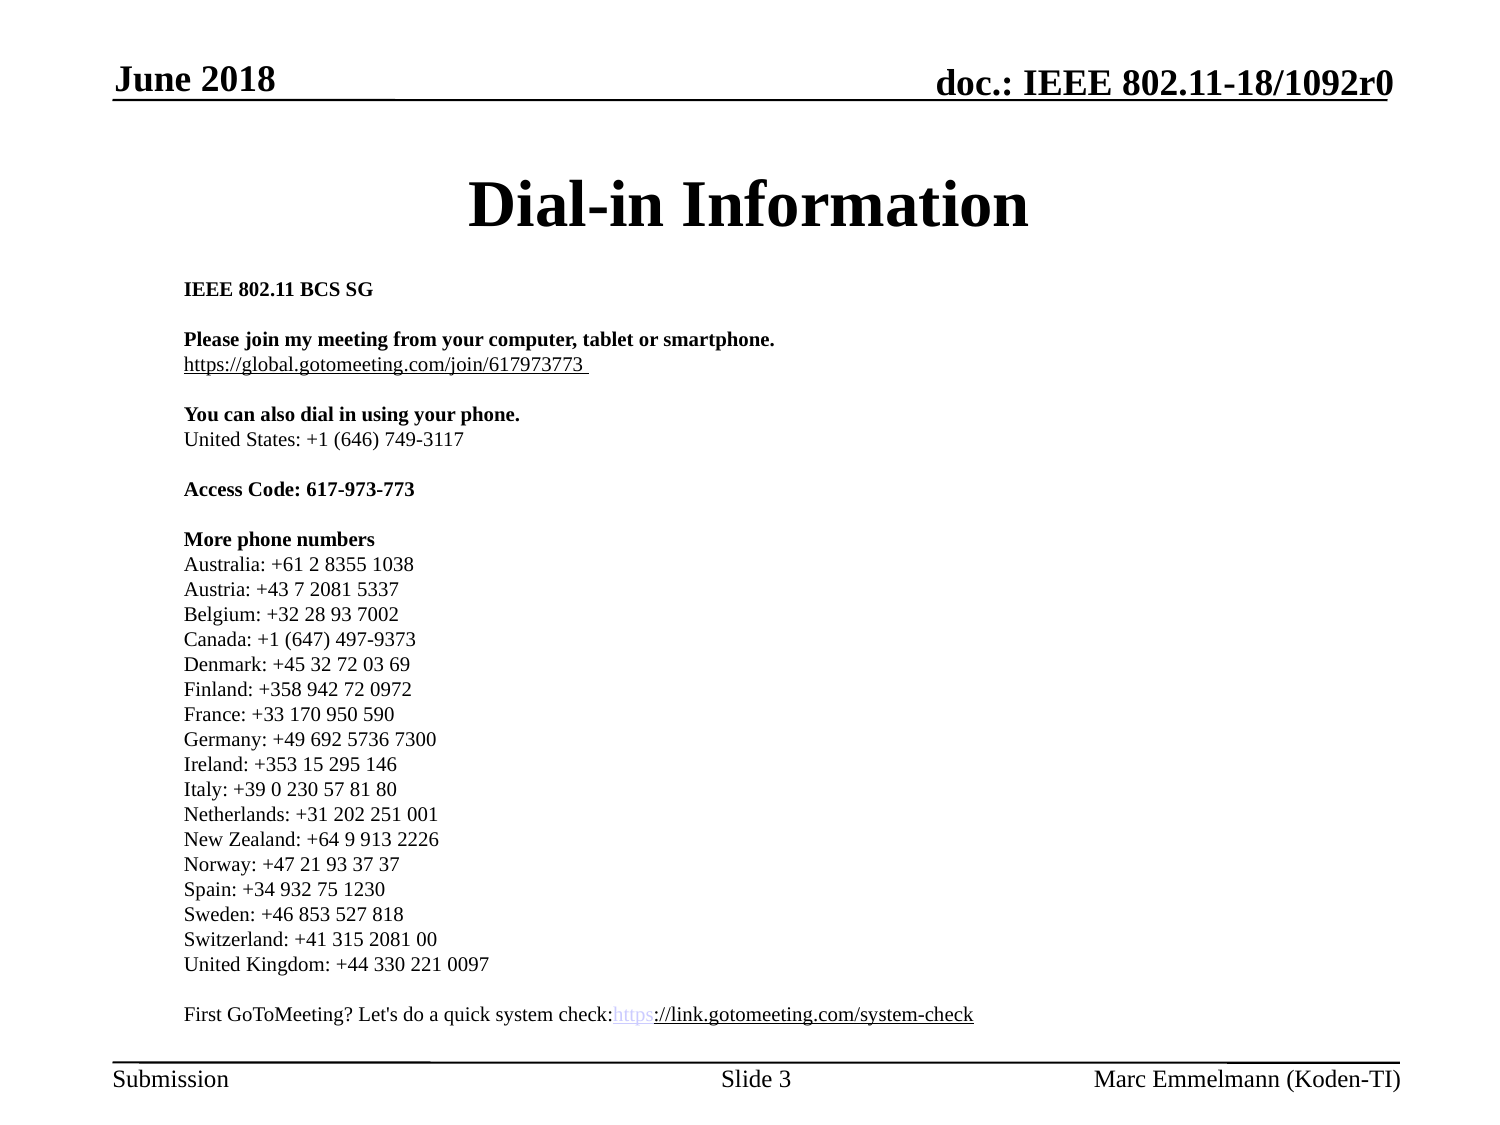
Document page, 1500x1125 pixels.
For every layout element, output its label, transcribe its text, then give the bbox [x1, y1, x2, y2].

title Dial-in Information [112, 112, 1388, 243]
footer Marc Emmelmann (Koden-TI) [878, 1061, 1402, 1093]
slide_number Slide 3 [712, 1061, 800, 1123]
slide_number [114, 54, 423, 100]
list IEEE 802.11 BCS SG Please join my meeting from your computer, tablet or smartphone. https://global.gotomeeting.com/join/617973773 You can also dial in using your phone. United States: +1 (646) 749-3117 Access Code: 617-973-773 More phone numbers Australia: +61 2 8355 1038 Austria: +43 7 2081 5337 Belgium: +32 28 93 7002 Canada: +1 (647) 497-9373 Denmark: +45 32 72 03 69 Finland: +358 942 72 0972 France: +33 170 950 590 Germany: +49 692 5736 7300 Ireland: +353 15 295 146 Italy: +39 0 230 57 81 80 Netherlands: +31 202 251 001 New Zealand: +64 9 913 2226 Norway: +47 21 93 37 37 Spain: +34 932 75 1230 Sweden: +46 853 527 818 Switzerland: +41 315 2081 00 United Kingdom: +44 330 221 0097 First GoToMeeting? Let's do a quick system check:https://link.gotomeeting.com/system-check [112, 243, 1388, 919]
